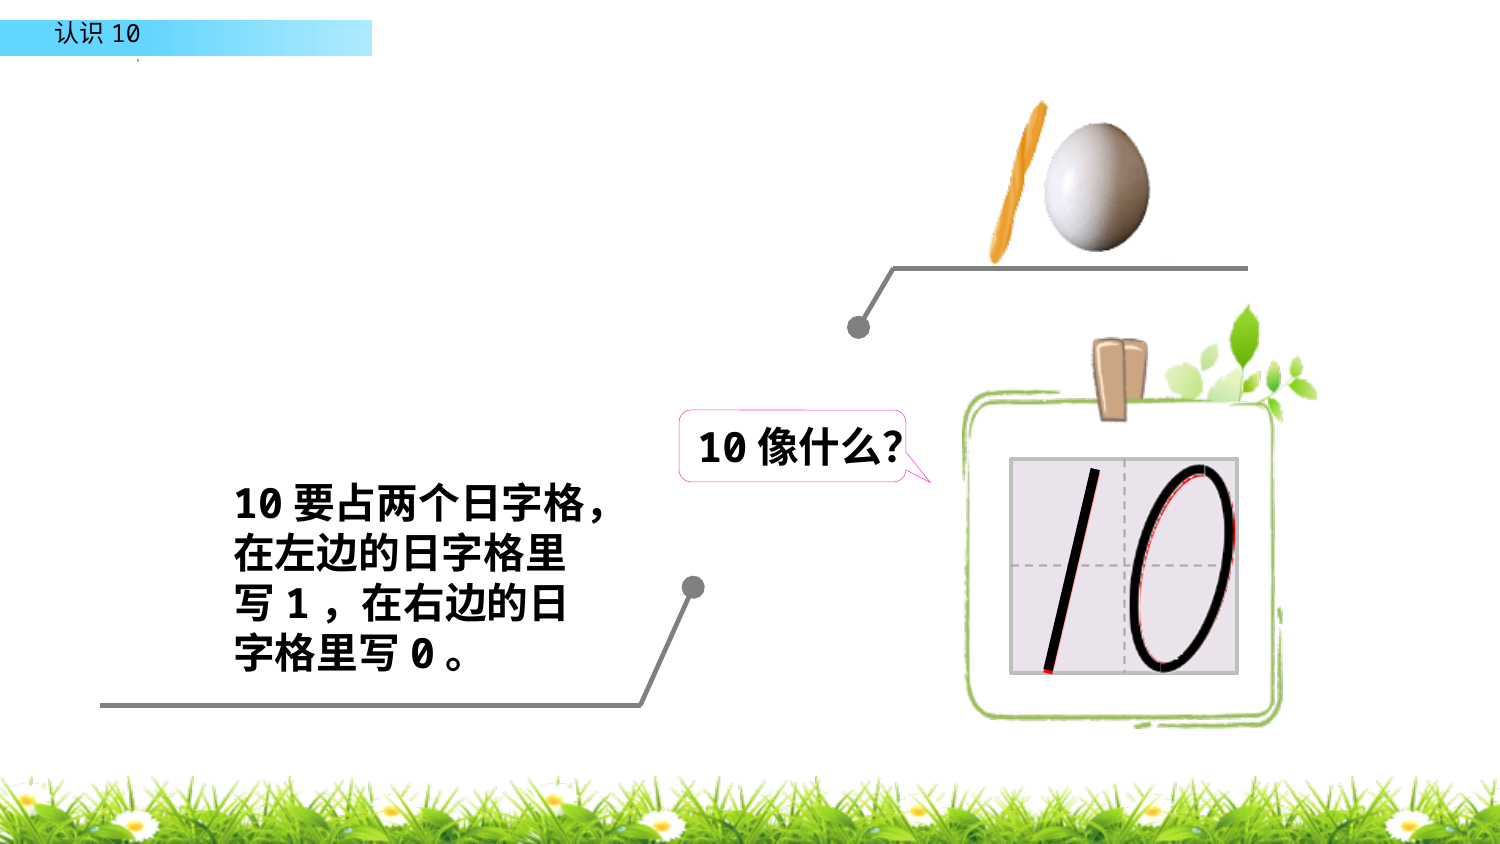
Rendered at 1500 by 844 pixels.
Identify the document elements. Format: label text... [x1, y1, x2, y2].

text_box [100, 586, 694, 706]
picture [0, 776, 1500, 844]
text_box 10要占两个日字格，在左边的日字格里写1，在右边的日字格里写0。 [218, 469, 621, 585]
text_box 10像什么？ [679, 409, 931, 483]
picture [962, 79, 1169, 277]
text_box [858, 267, 1249, 328]
picture [962, 303, 1318, 730]
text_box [1047, 468, 1096, 671]
